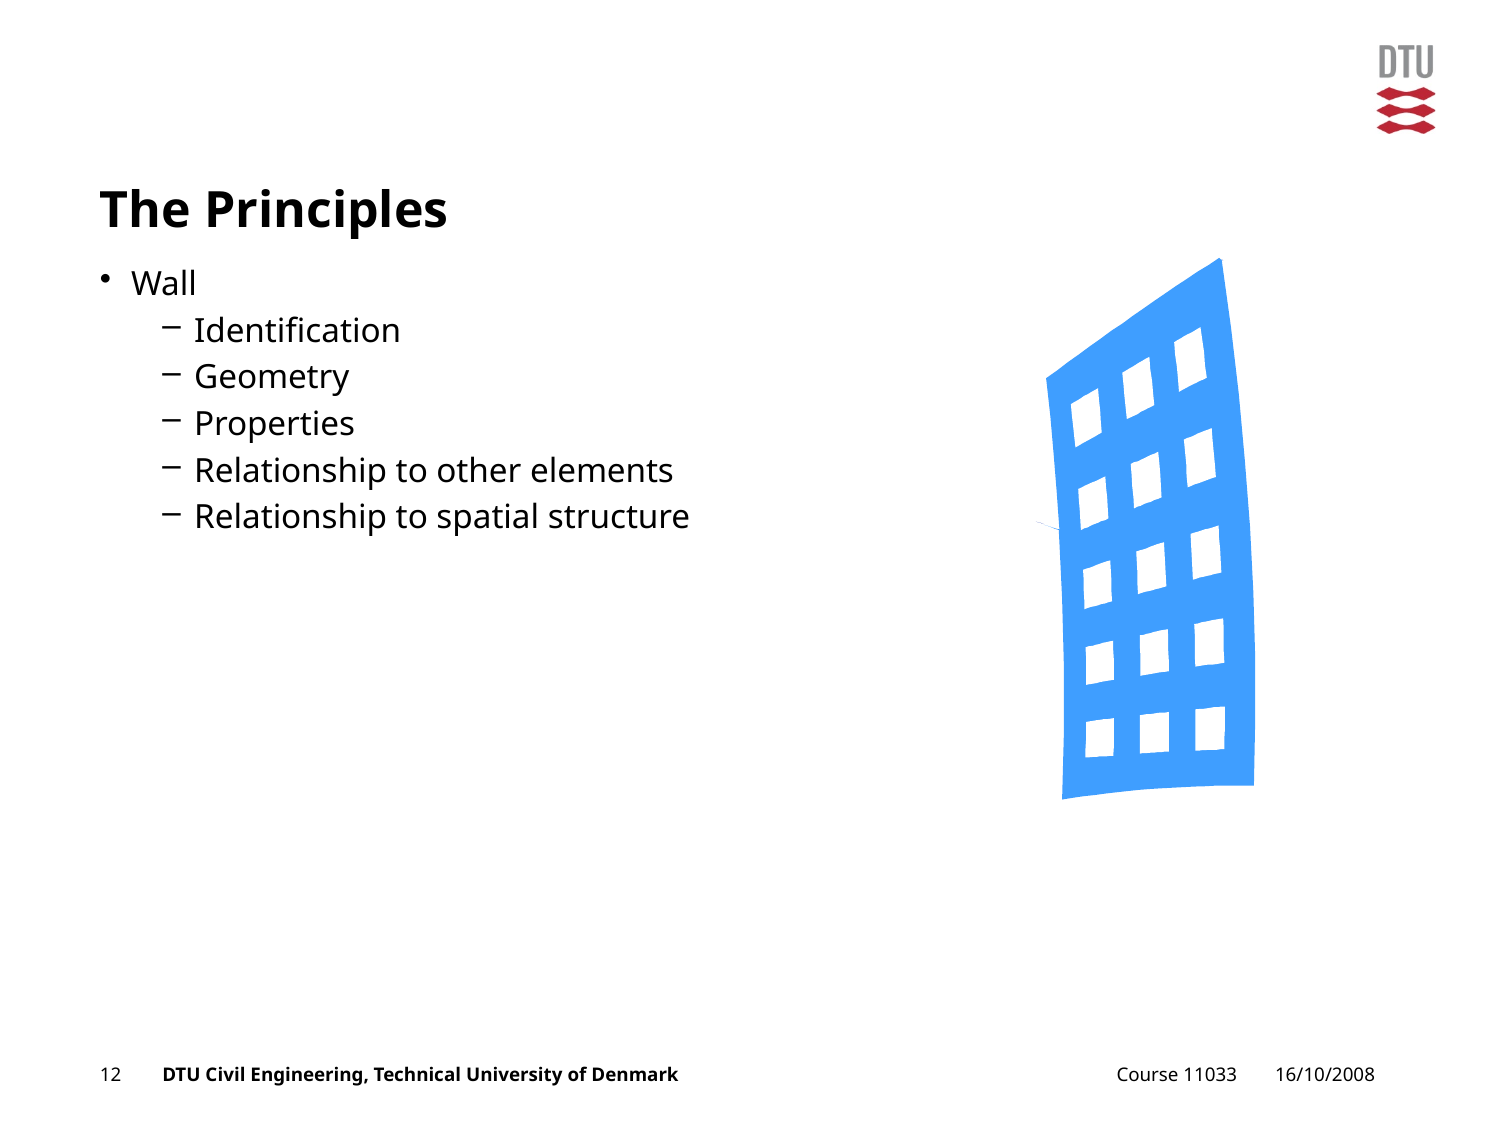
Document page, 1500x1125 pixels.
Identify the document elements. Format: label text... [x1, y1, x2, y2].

picture [1356, 45, 1436, 134]
title The Principles [99, 49, 1376, 238]
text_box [995, 257, 1256, 800]
list Wall Identification Geometry Properties Relationship to other elements Relationship to spatial structure [99, 262, 1376, 1012]
